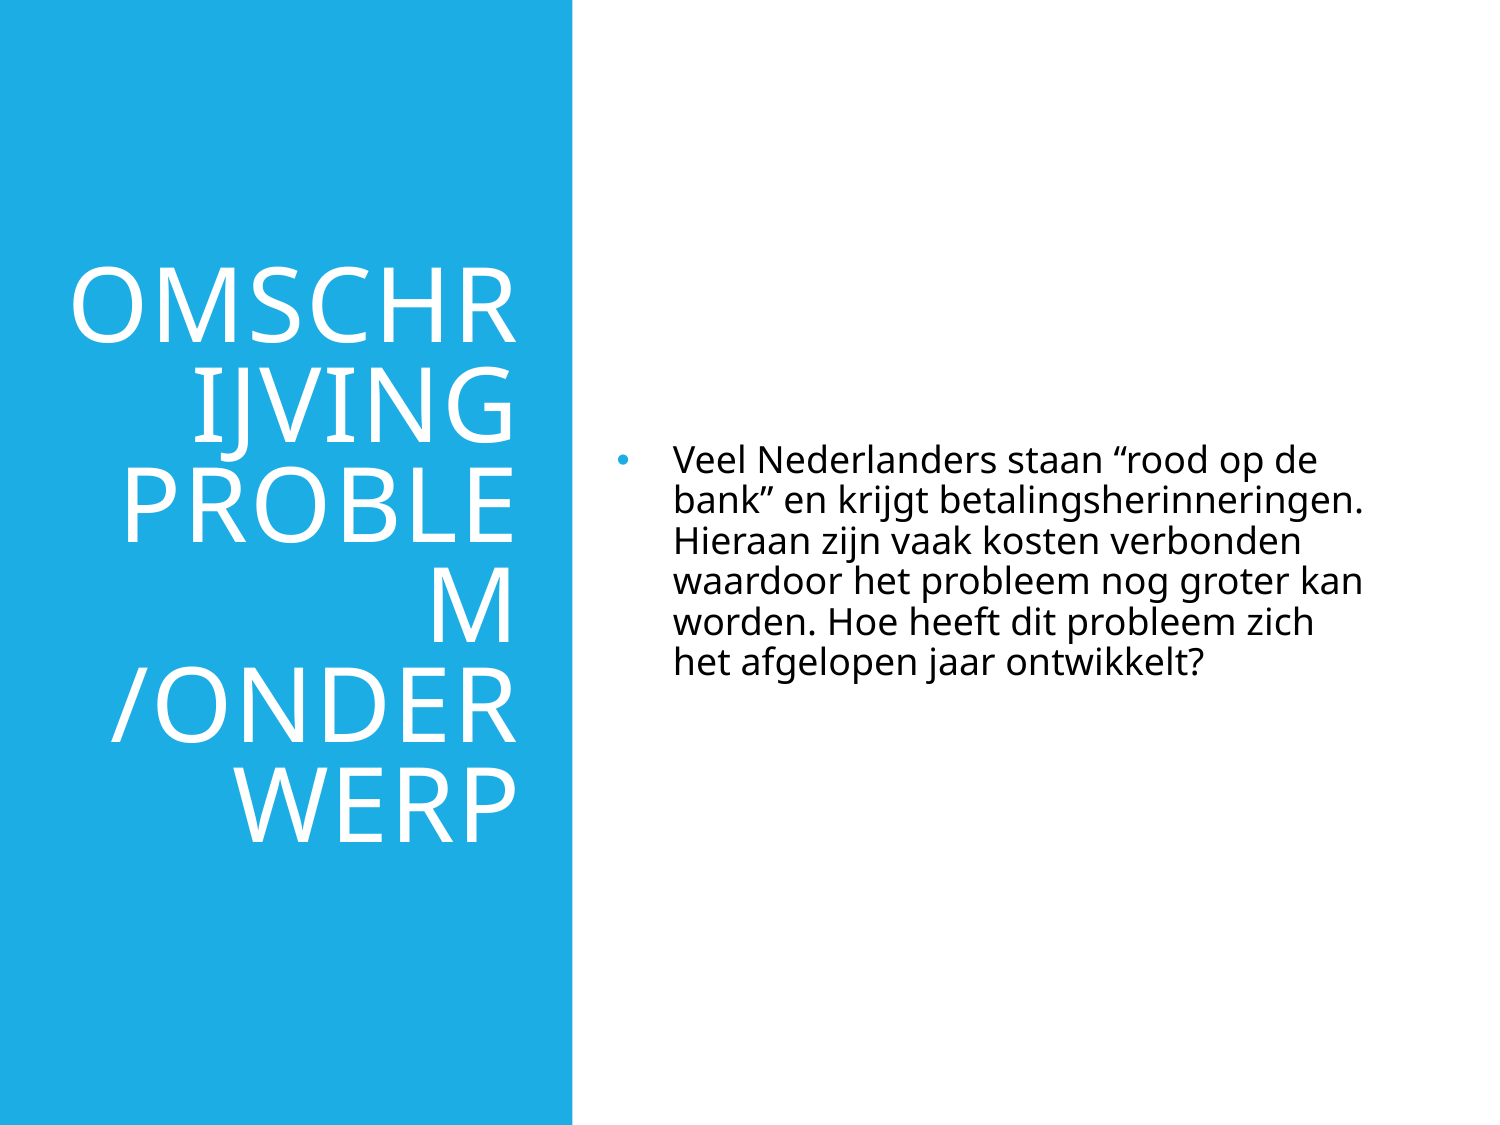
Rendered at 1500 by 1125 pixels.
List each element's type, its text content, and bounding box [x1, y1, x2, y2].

text_box Veel Nederlanders staan “rood op de bank” en krijgt betalingsherinneringen. Hieraan zijn vaak kosten verbonden waardoor het probleem nog groter kan worden. Hoe heeft dit probleem zich het afgelopen jaar ontwikkelt? [609, 131, 1385, 993]
text_box [0, 0, 574, 1125]
text_box Omschrijving problem /onderwerp [23, 131, 536, 993]
text_box [574, 0, 1500, 1125]
